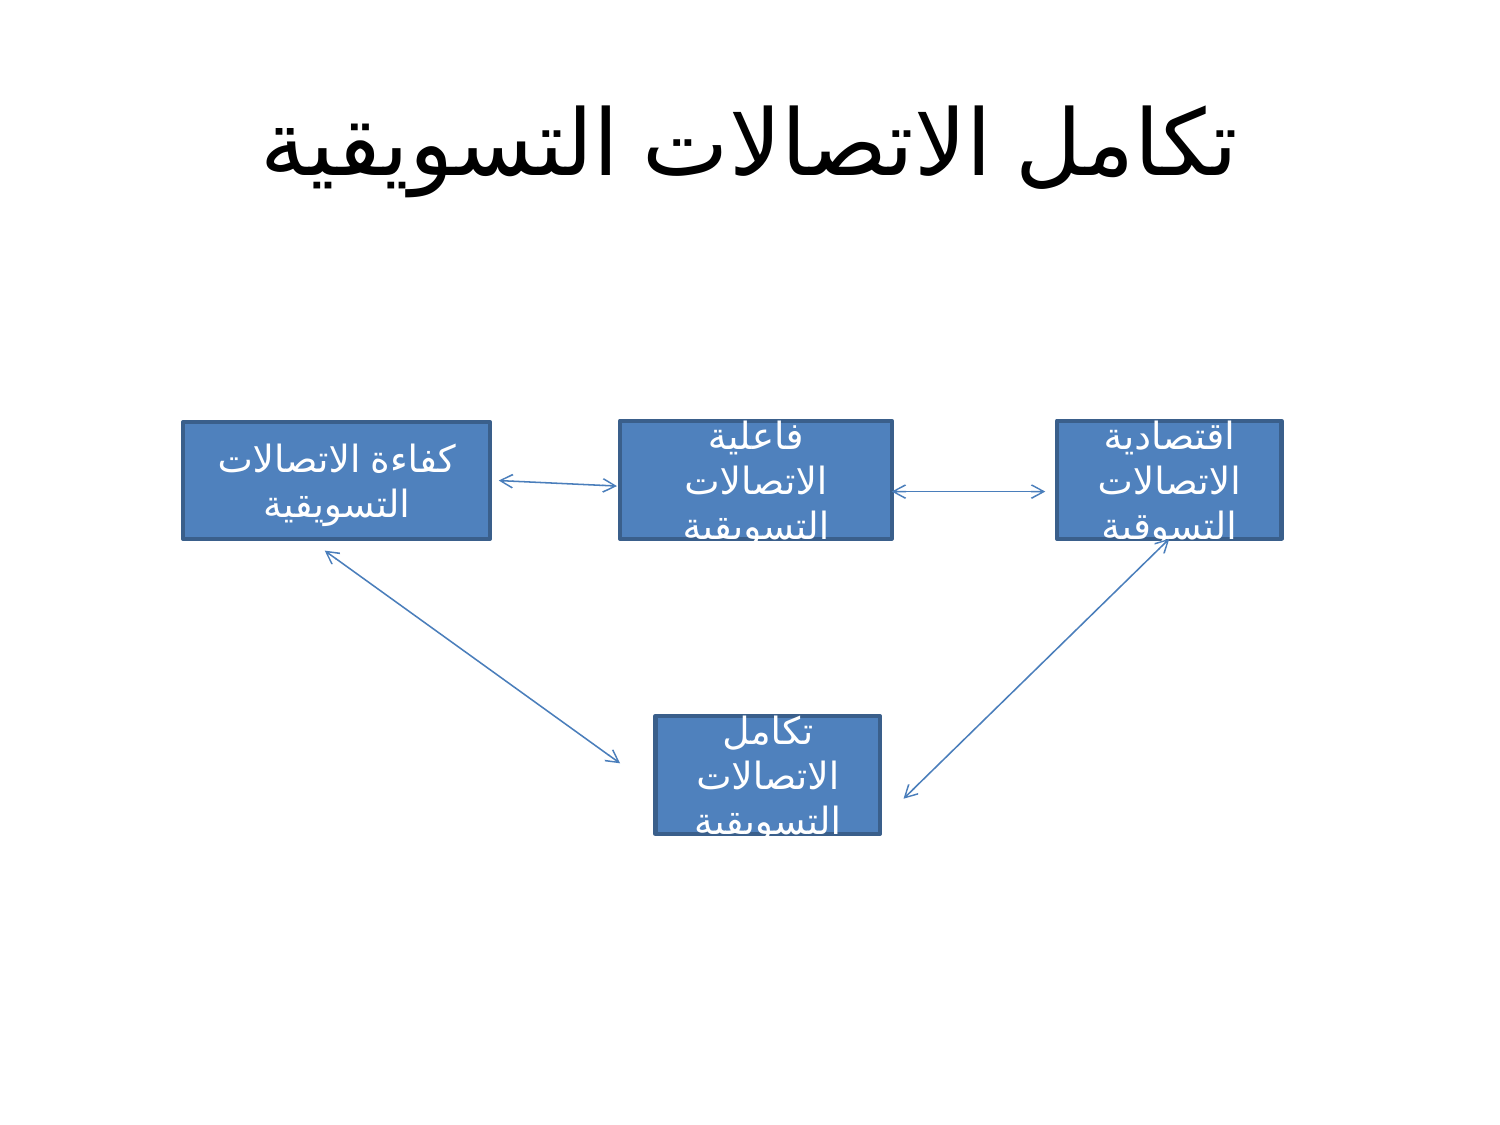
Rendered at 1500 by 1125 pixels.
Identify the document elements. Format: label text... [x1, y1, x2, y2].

text_box كفاءة الاتصالات التسويقية [181, 420, 492, 541]
text_box اقتصادية الاتصالات التسوقية [1055, 419, 1284, 541]
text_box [324, 550, 621, 764]
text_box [903, 538, 1170, 799]
text_box تكامل الاتصالات التسويقية [653, 714, 882, 836]
title تكامل الاتصالات التسويقية [75, 45, 1425, 233]
text_box فاعلية الاتصالات التسويقية [618, 419, 894, 541]
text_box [498, 480, 618, 487]
